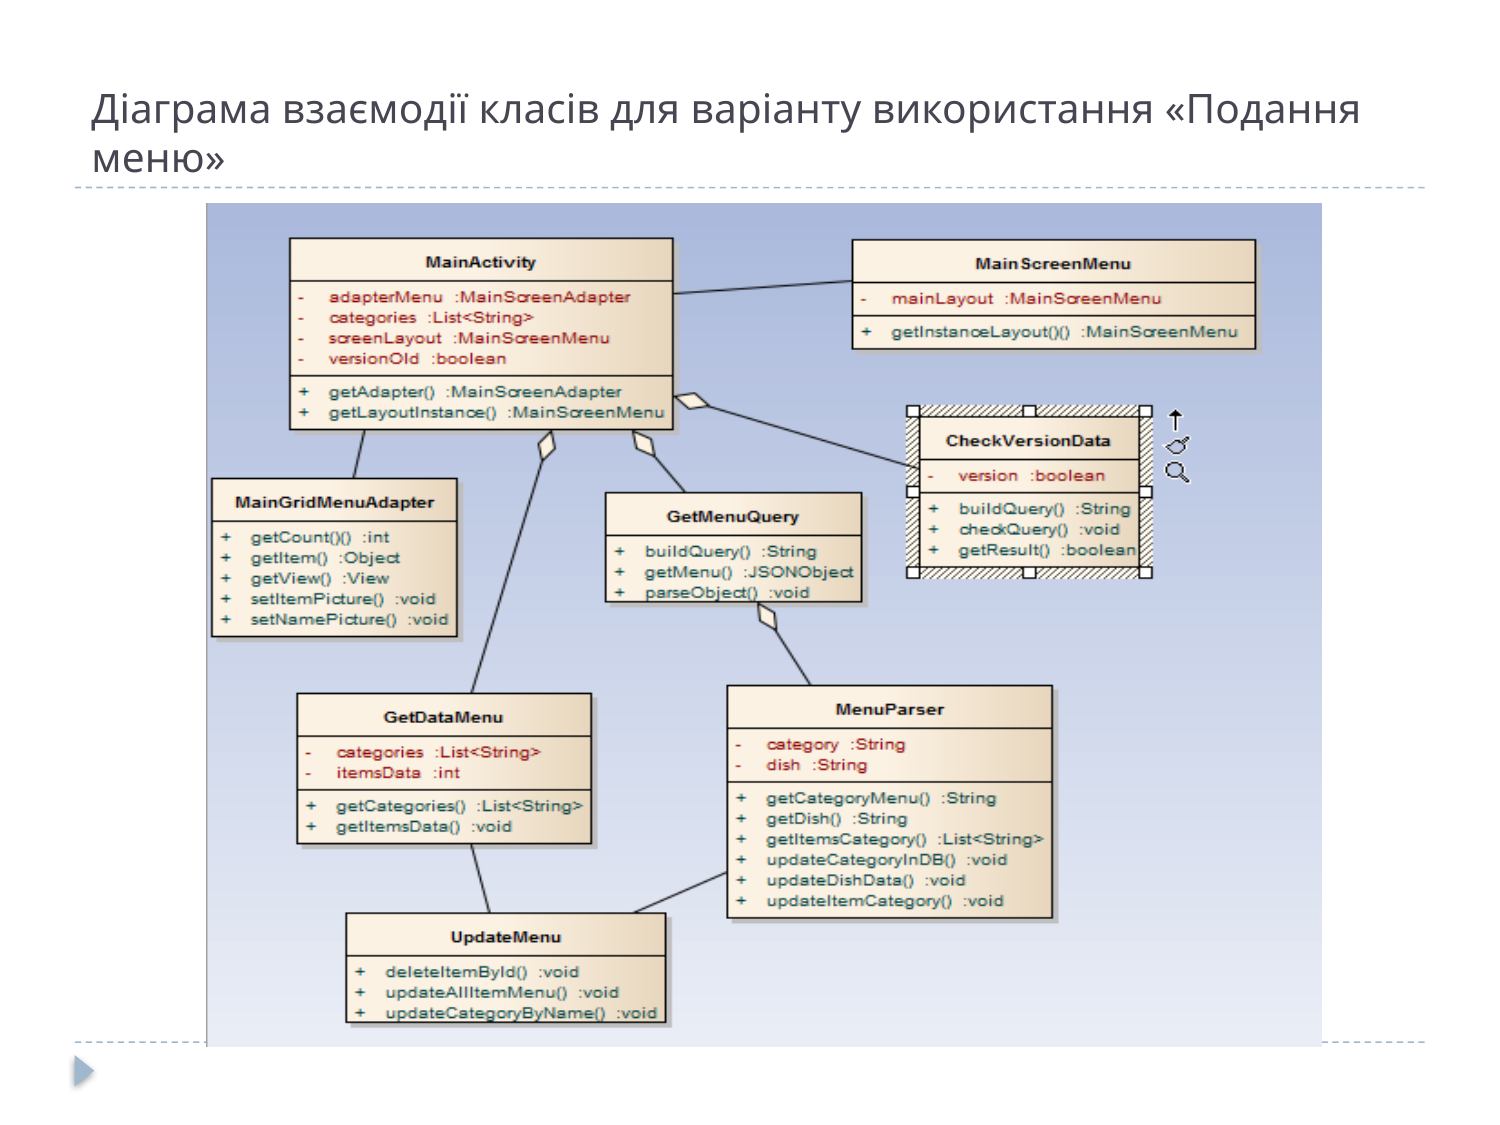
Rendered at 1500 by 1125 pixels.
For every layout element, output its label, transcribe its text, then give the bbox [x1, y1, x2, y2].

title Діаграма взаємодії класів для варіанту використання «Подання меню» [76, 73, 1427, 237]
picture [206, 203, 1323, 1047]
